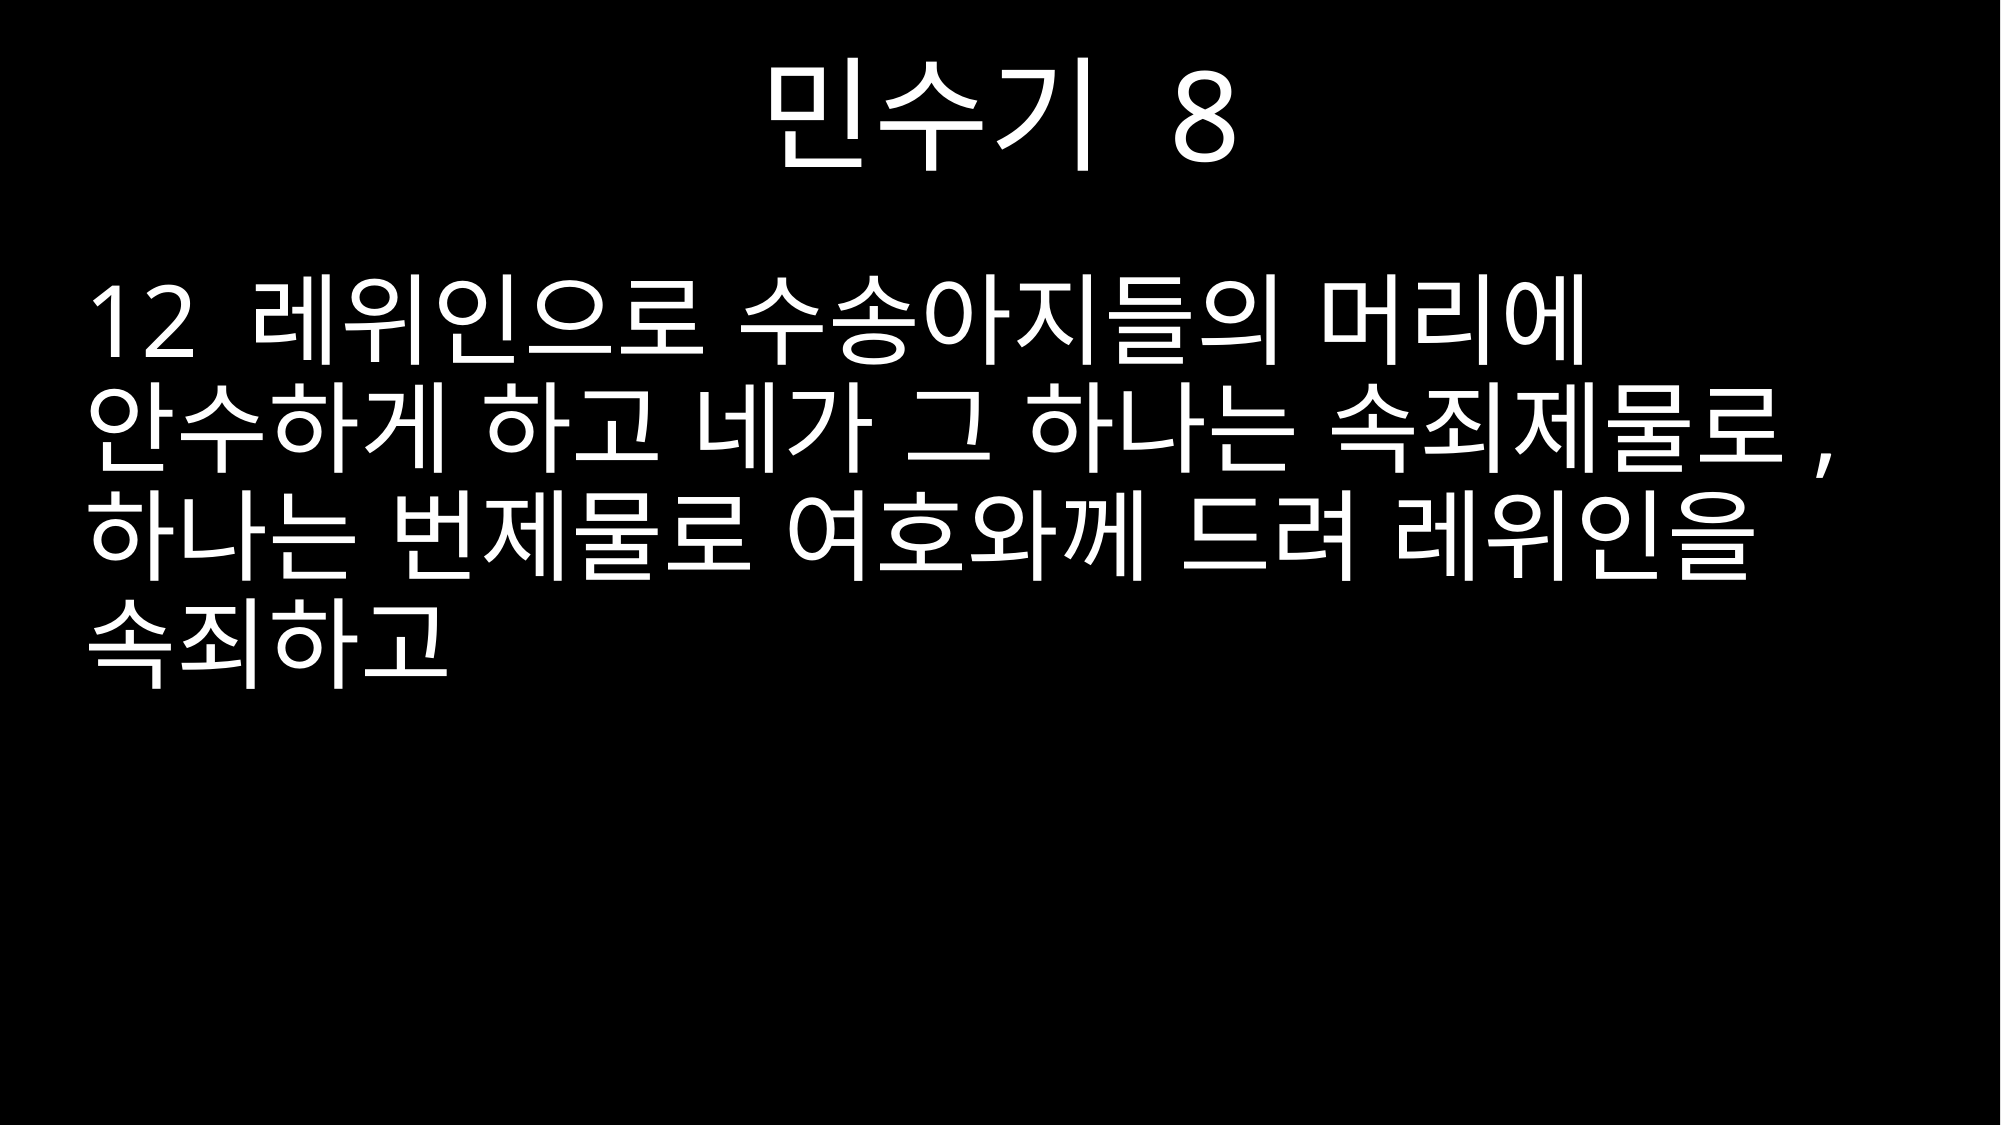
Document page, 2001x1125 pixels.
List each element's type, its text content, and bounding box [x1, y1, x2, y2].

list 12 레위인으로 수송아지들의 머리에 안수하게 하고 네가 그 하나는 속죄제물로, 하나는 번제물로 여호와께 드려 레위인을 속죄하고 [69, 263, 1953, 423]
picture [0, 0, 2001, 1125]
footer 민수기 8 [0, 32, 2000, 192]
